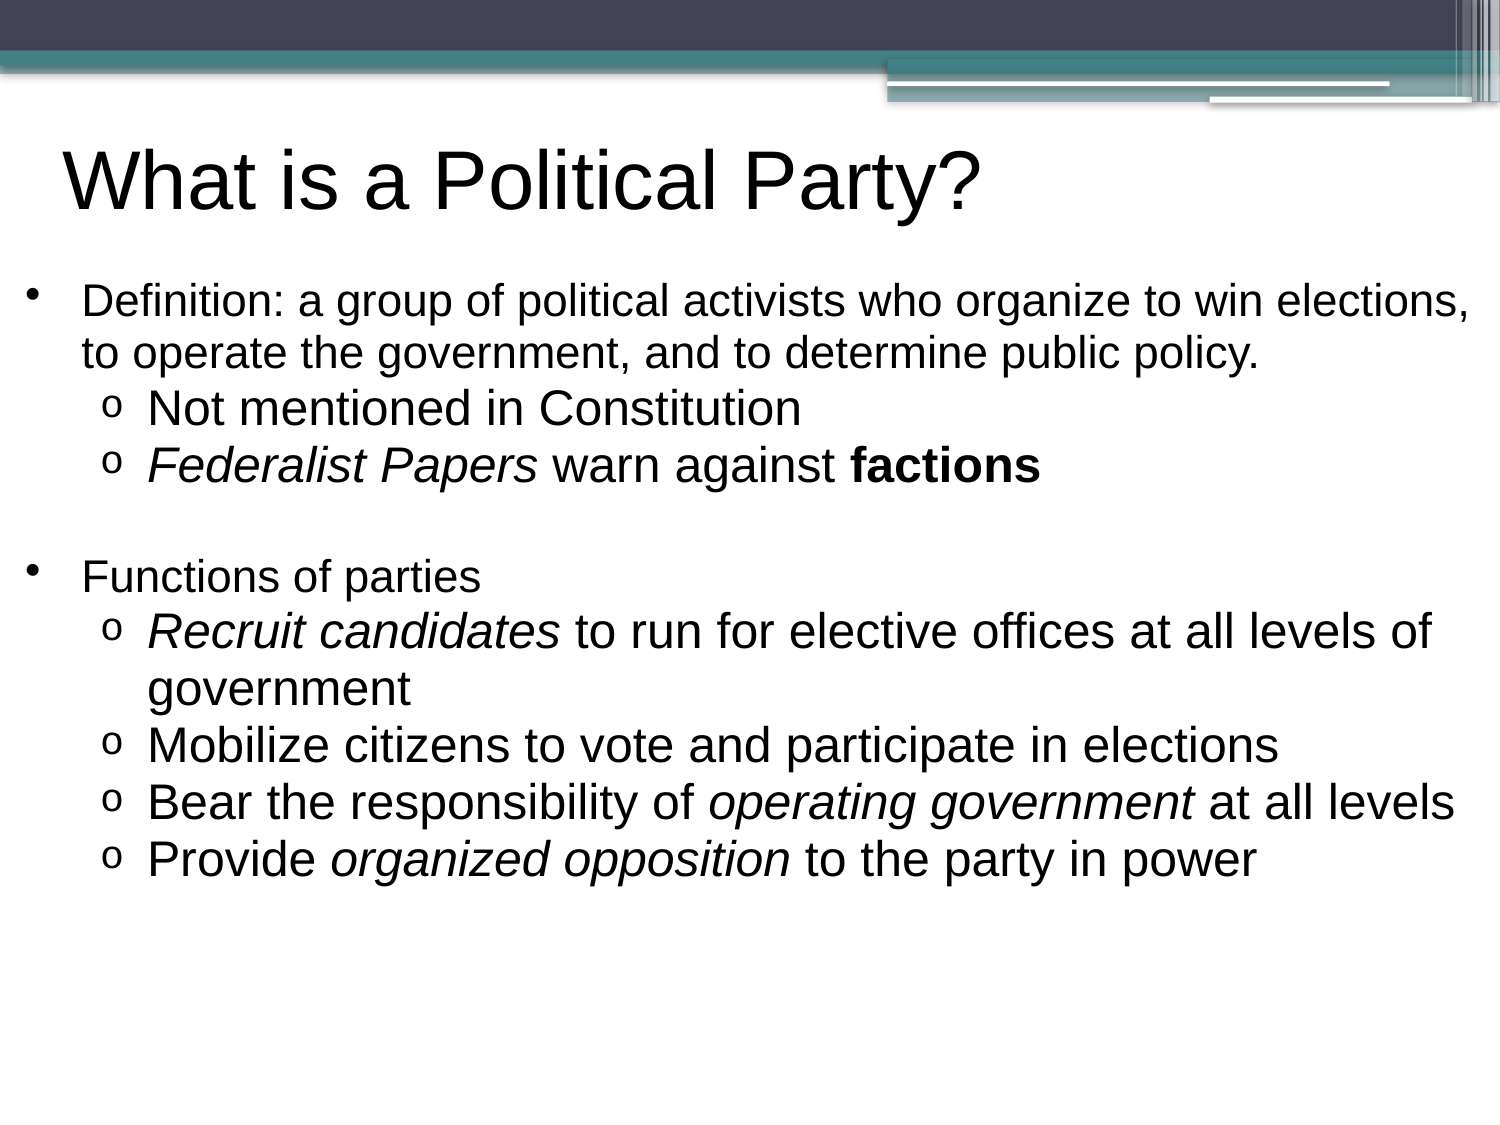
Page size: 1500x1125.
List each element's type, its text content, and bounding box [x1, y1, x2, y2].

subtitle Definition: a group of political activists who organize to win elections, to operate the government, and to determine public policy. Not mentioned in Constitution Federalist Papers warn against factions Functions of parties Recruit candidates to run for elective offices at all levels of government Mobilize citizens to vote and participate in elections Bear the responsibility of operating government at all levels Provide organized opposition to the party in power [6, 274, 1494, 1118]
title What is a Political Party? [62, 99, 1488, 263]
